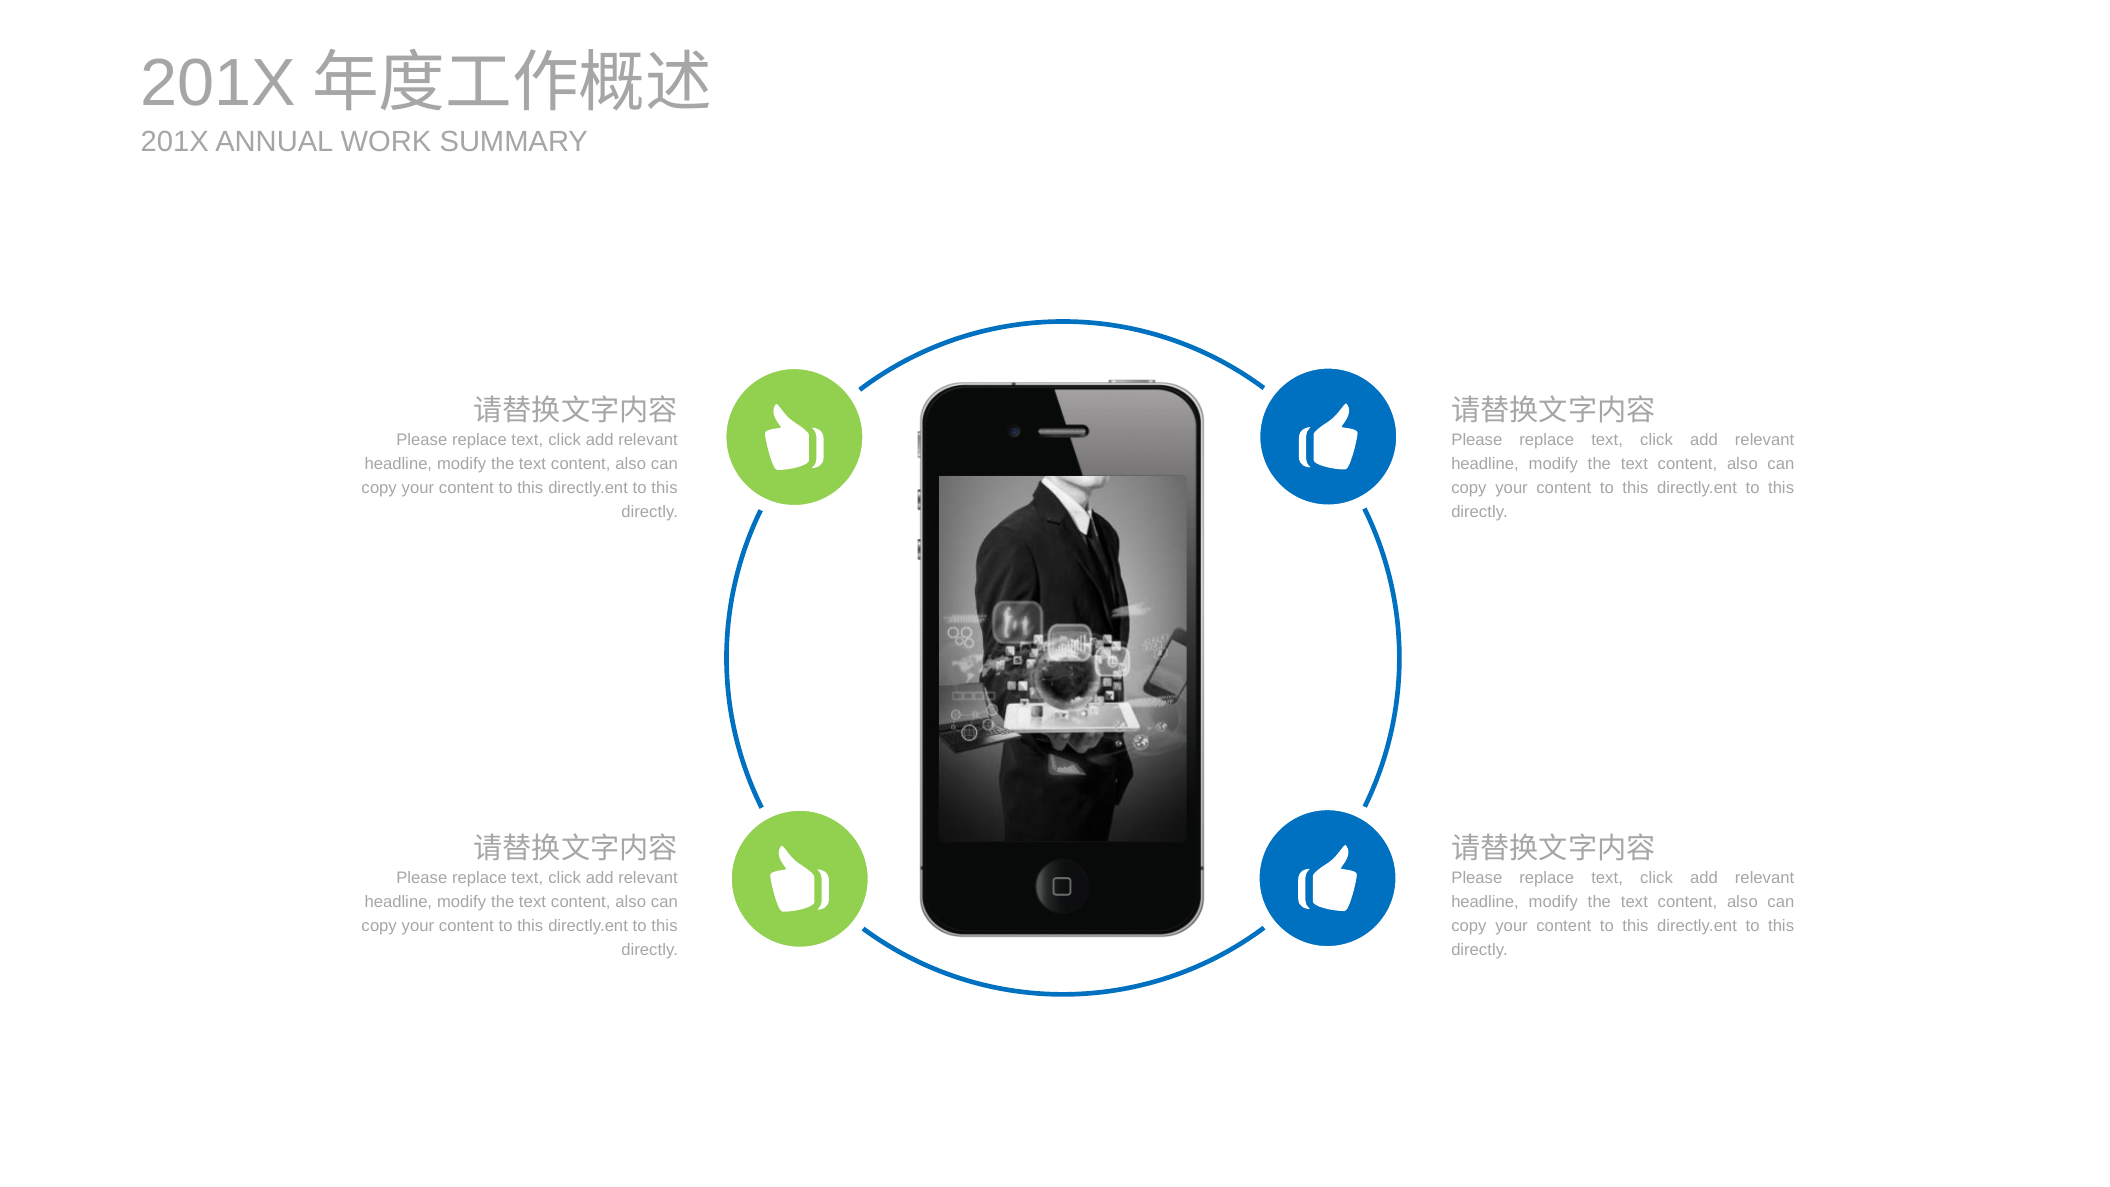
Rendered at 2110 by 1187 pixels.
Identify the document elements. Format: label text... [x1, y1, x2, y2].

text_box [720, 362, 869, 512]
text_box 请替换文字内容 [1436, 814, 1727, 856]
text_box 请替换文字内容 [402, 376, 693, 417]
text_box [908, 377, 1218, 939]
text_box [725, 320, 1401, 996]
text_box 201X ANNUAL WORK SUMMARY [140, 122, 602, 158]
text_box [725, 804, 874, 953]
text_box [1254, 362, 1403, 511]
text_box 201X年度工作概述 [140, 38, 789, 119]
text_box 请替换文字内容 [402, 814, 693, 856]
text_box 请替换文字内容 [1436, 376, 1727, 417]
text_box Please replace text, click add relevant headline, modify the text content, also can copy your content to this directly.ent to this directly. [1436, 856, 1810, 973]
text_box Please replace text, click add relevant headline, modify the text content, also can copy your content to this directly.ent to this directly. [1436, 417, 1810, 535]
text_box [1253, 803, 1402, 953]
text_box Please replace text, click add relevant headline, modify the text content, also can copy your content to this directly.ent to this directly. [319, 856, 693, 973]
text_box Please replace text, click add relevant headline, modify the text content, also can copy your content to this directly.ent to this directly. [319, 417, 693, 535]
